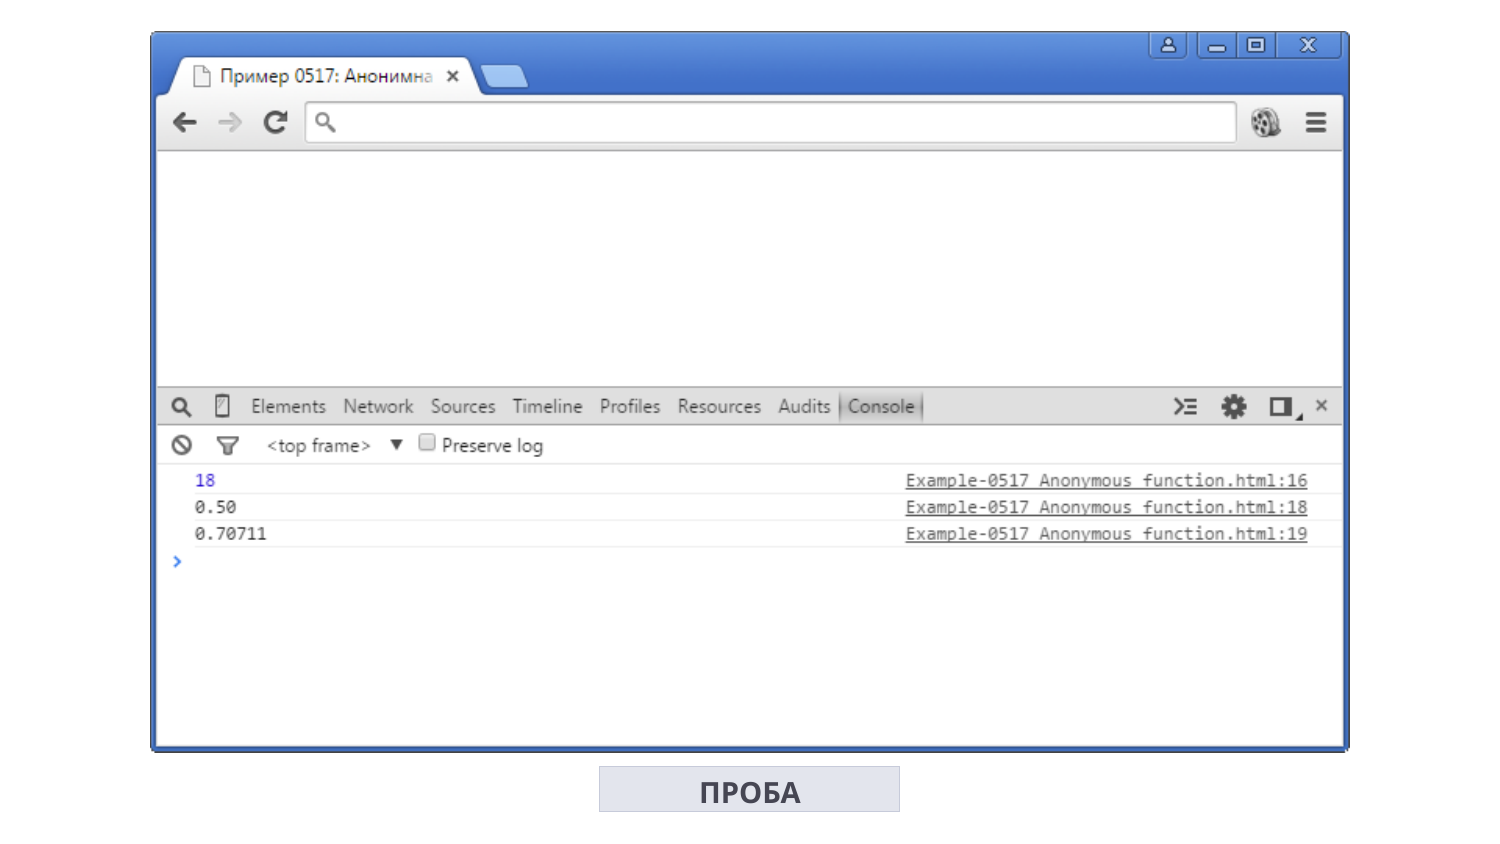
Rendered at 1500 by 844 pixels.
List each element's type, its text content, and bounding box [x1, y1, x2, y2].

text_box ПРОБА [599, 766, 900, 812]
picture [149, 31, 1351, 753]
